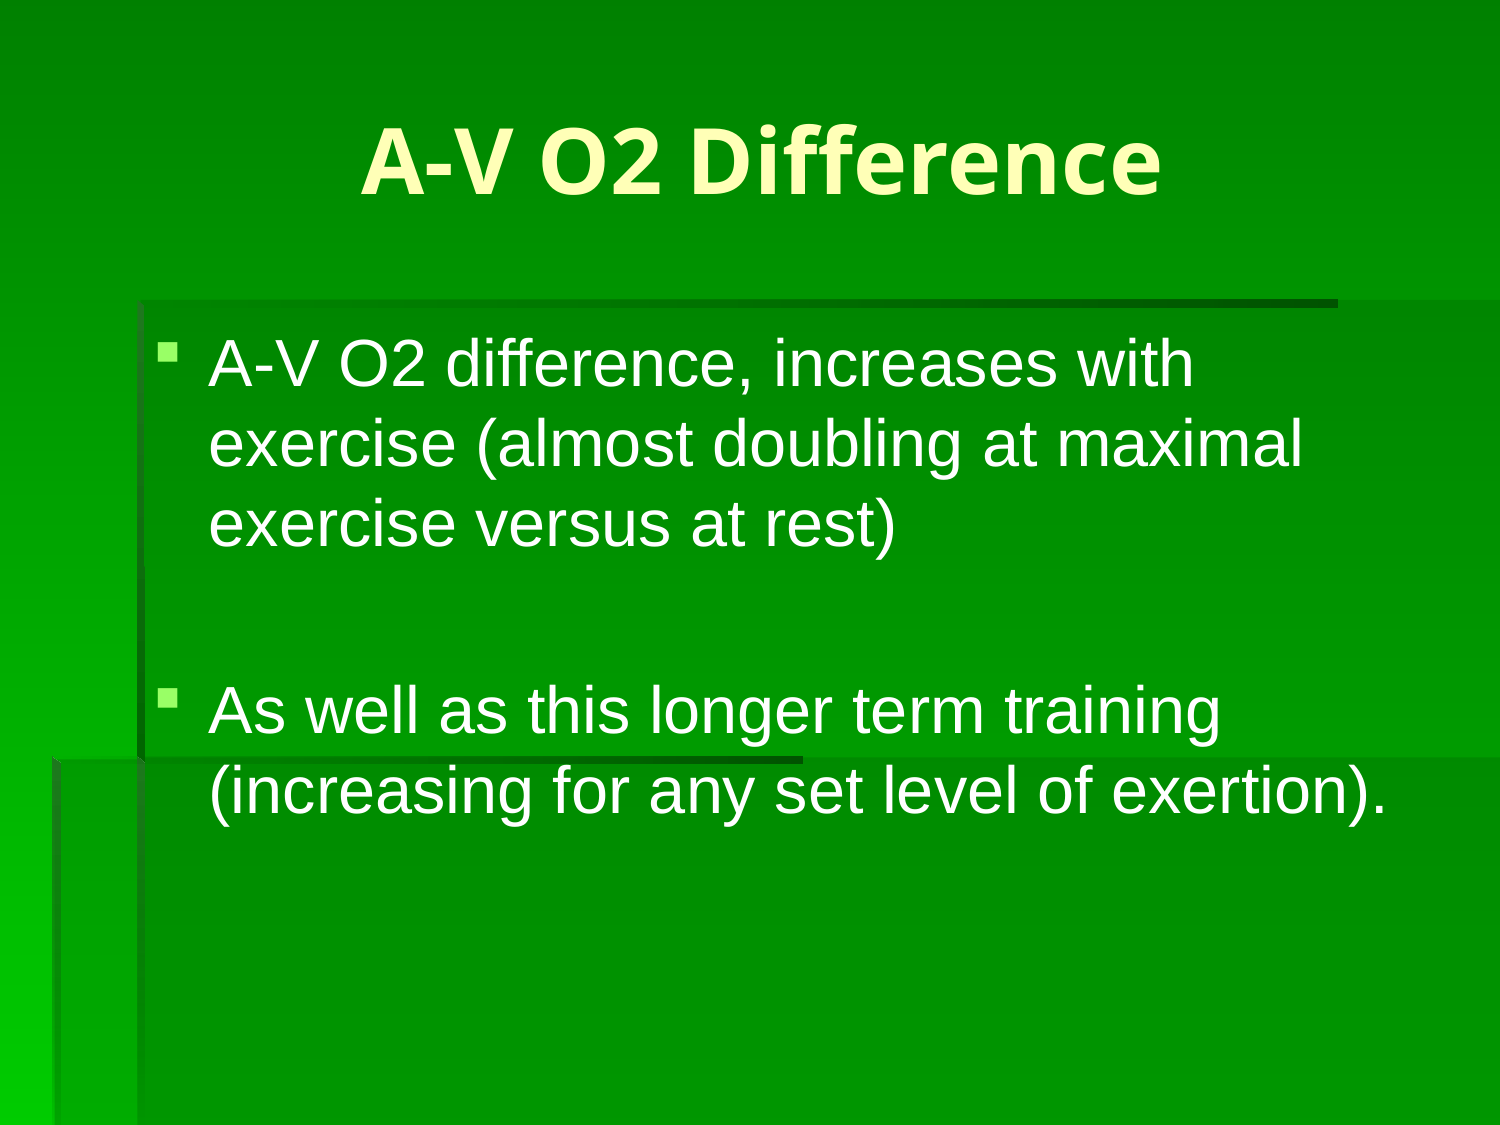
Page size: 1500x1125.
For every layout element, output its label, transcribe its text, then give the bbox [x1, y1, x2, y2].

list A-V O2 difference, increases with exercise (almost doubling at maximal exercise versus at rest) As well as this longer term training (increasing for any set level of exertion). [137, 312, 1452, 1001]
title A-V O2 Difference [74, 39, 1451, 276]
